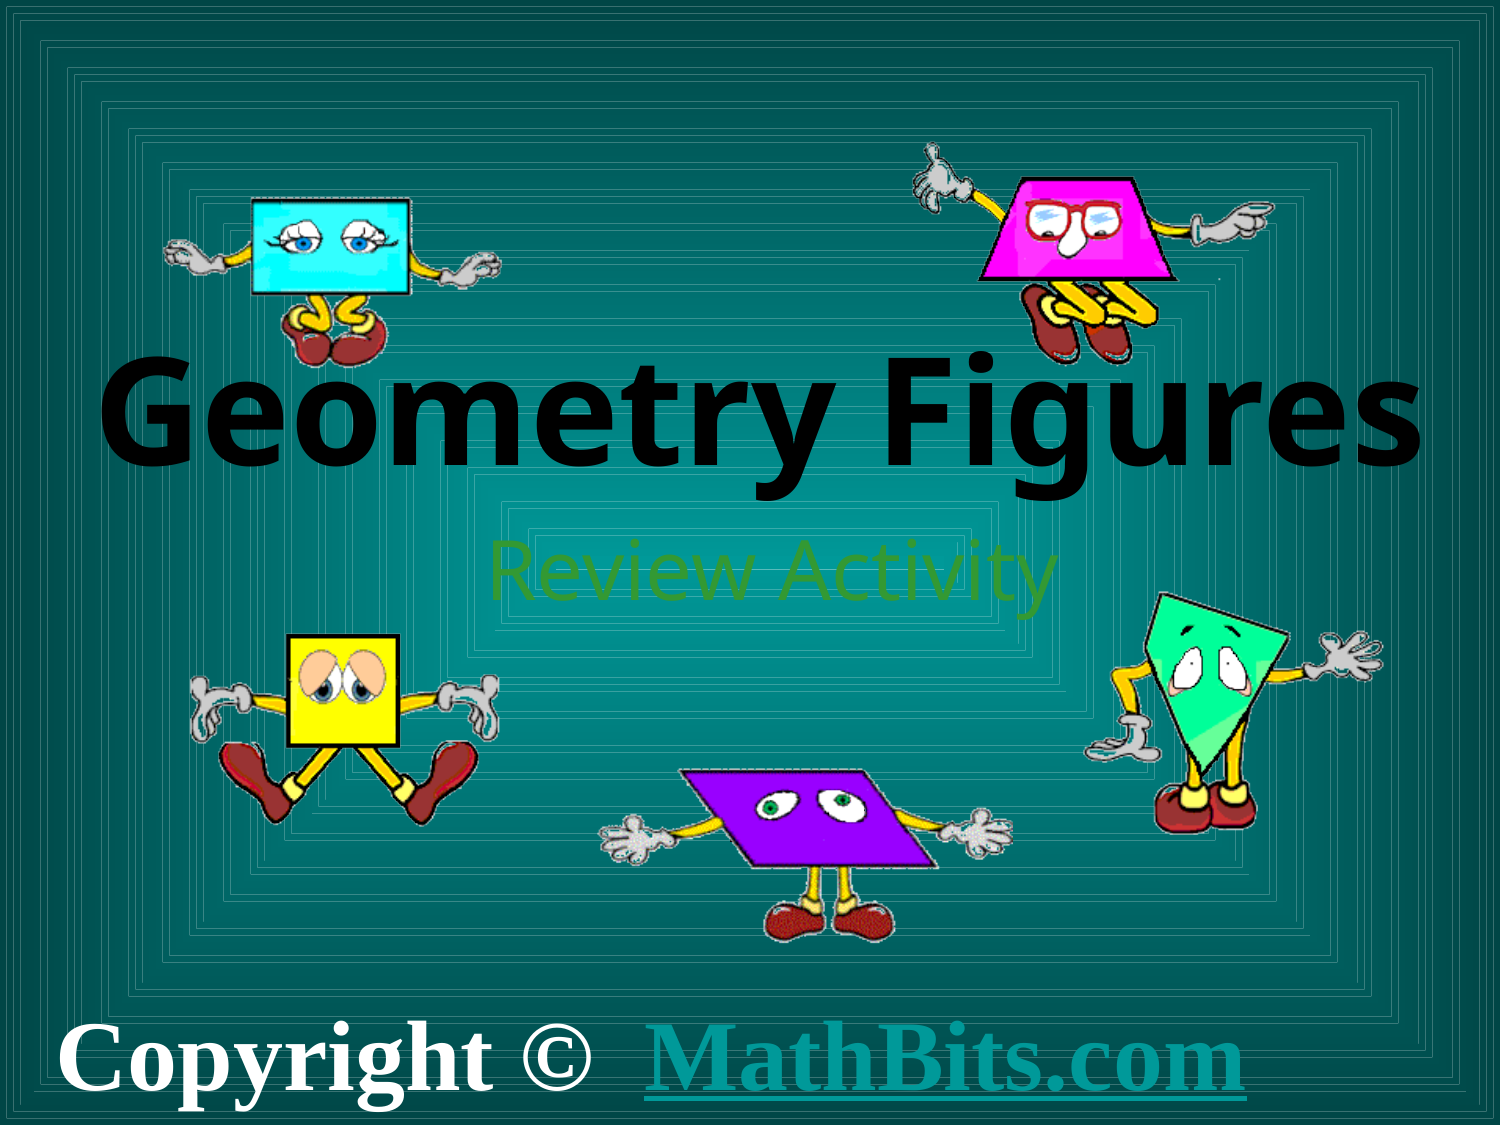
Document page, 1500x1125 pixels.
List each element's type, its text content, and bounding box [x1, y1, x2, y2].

picture [899, 139, 1280, 390]
subtitle Review Activity [246, 509, 1298, 641]
picture [156, 551, 512, 833]
picture [593, 728, 1013, 951]
picture [1079, 584, 1393, 846]
picture [162, 173, 513, 376]
text_box Copyright © MathBits.com [41, 982, 1500, 1118]
title Geometry Figures [77, 233, 1442, 578]
